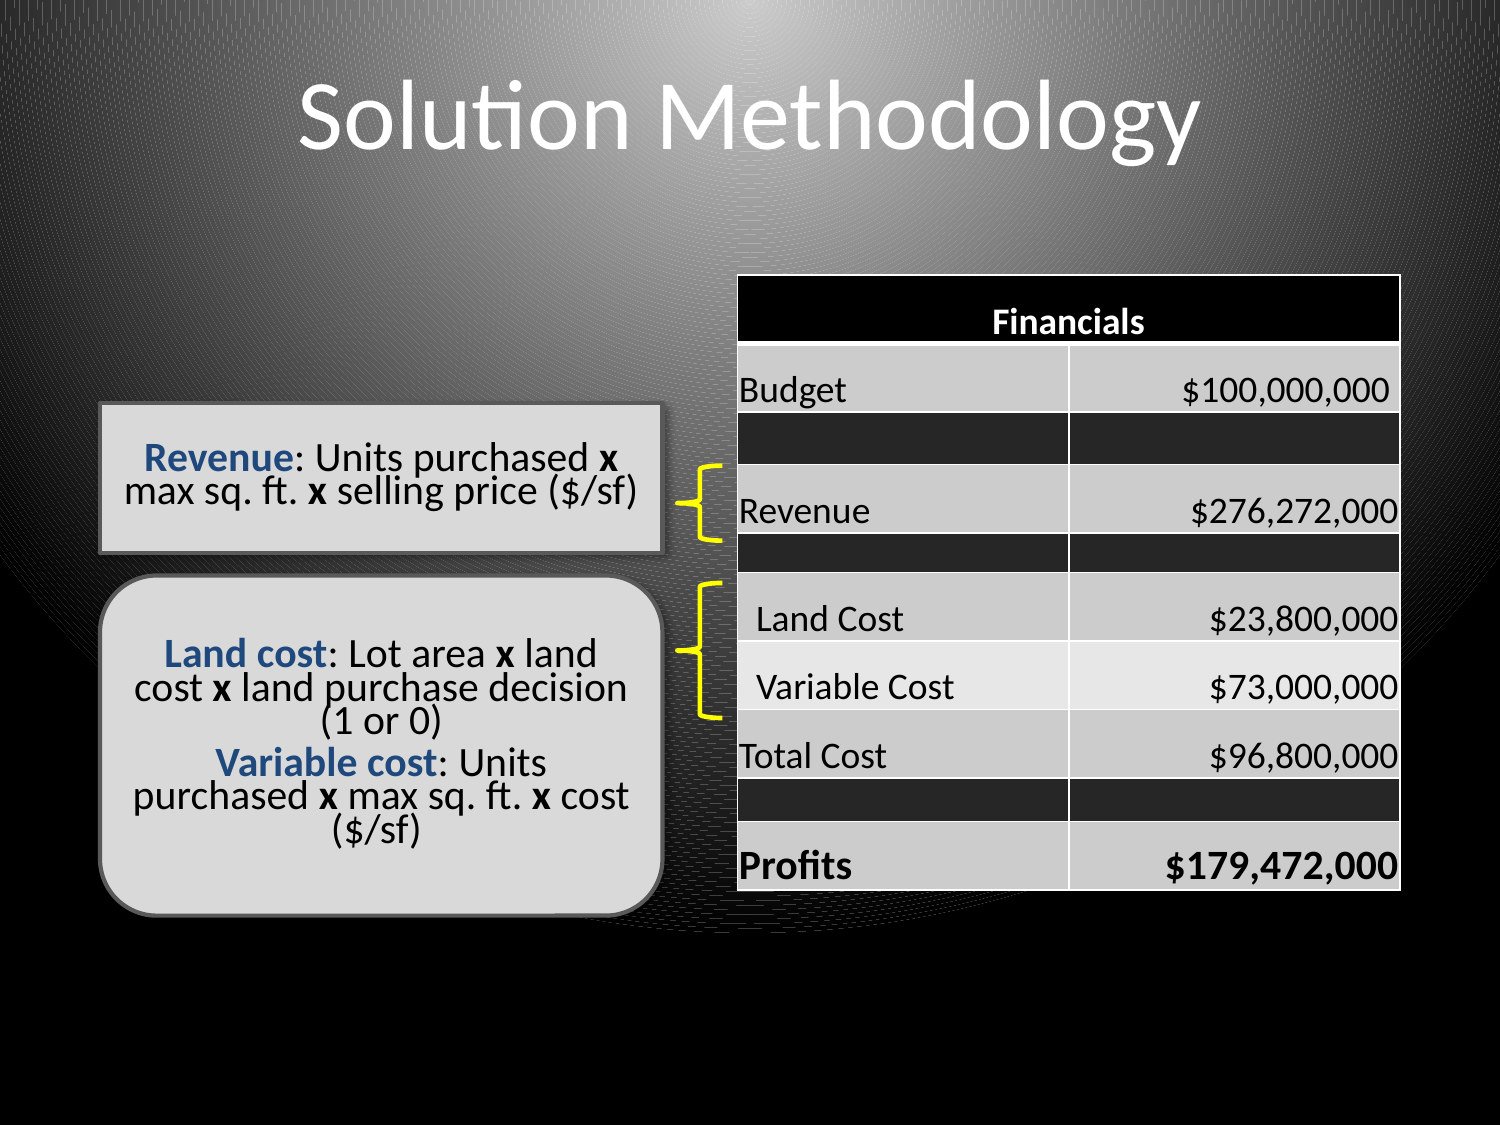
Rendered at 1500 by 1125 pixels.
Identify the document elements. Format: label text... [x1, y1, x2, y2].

table_cell [1070, 779, 1399, 821]
table_cell [1070, 534, 1399, 572]
table_cell $23,800,000 [1070, 573, 1399, 640]
table_cell [738, 534, 1068, 572]
table_cell Variable Cost [738, 642, 1068, 709]
table_cell [1070, 413, 1399, 464]
text_box Land cost: Lot area x land cost x land purchase decision (1 or 0) Variable cost: Units purchased x max sq. ft. x cost ($/sf) [97, 573, 665, 918]
table_cell [738, 413, 1068, 464]
table_cell $96,800,000 [1070, 710, 1399, 777]
text_box [676, 582, 723, 719]
table_cell $276,272,000 [1070, 465, 1399, 532]
list Revenue: Units purchased x max sq. ft. x selling price ($/sf) [98, 401, 665, 555]
table_cell Budget [738, 346, 1068, 411]
table_header Financials [738, 276, 1399, 341]
table_cell $73,000,000 [1070, 642, 1399, 709]
table_cell Total Cost [738, 710, 1068, 777]
table_cell $179,472,000 [1070, 822, 1399, 889]
table_cell [738, 779, 1068, 821]
table_cell Profits [738, 822, 1068, 889]
title Solution Methodology [75, 45, 1425, 175]
table_cell Land Cost [738, 573, 1068, 640]
text_box [676, 464, 723, 542]
table_cell $100,000,000 [1070, 346, 1399, 411]
table_cell Revenue [738, 465, 1068, 532]
